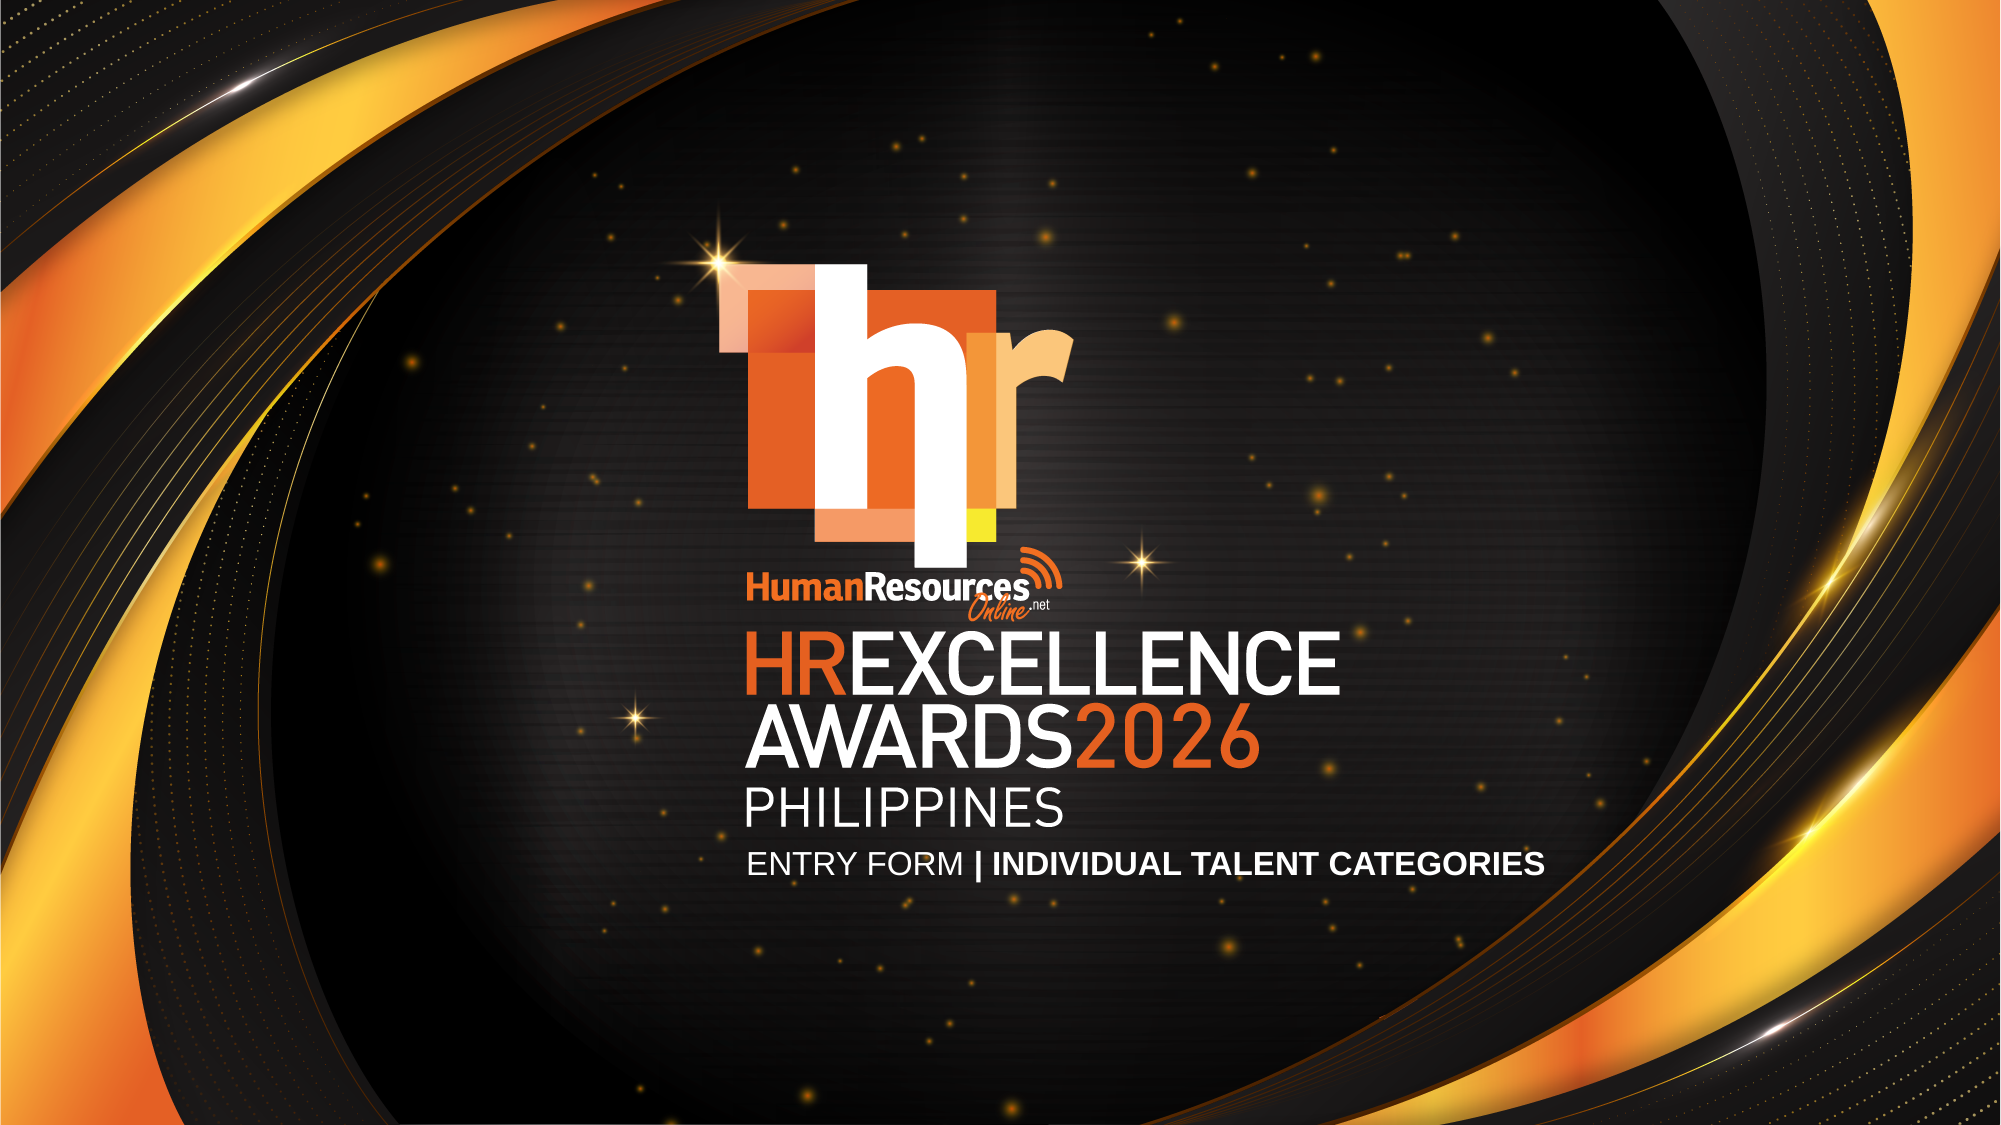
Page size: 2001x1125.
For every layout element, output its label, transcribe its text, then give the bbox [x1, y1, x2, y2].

text_box ENTRY FORM | INDIVIDUAL TALENT CATEGORIES [731, 834, 1818, 889]
picture [0, 0, 2001, 1125]
